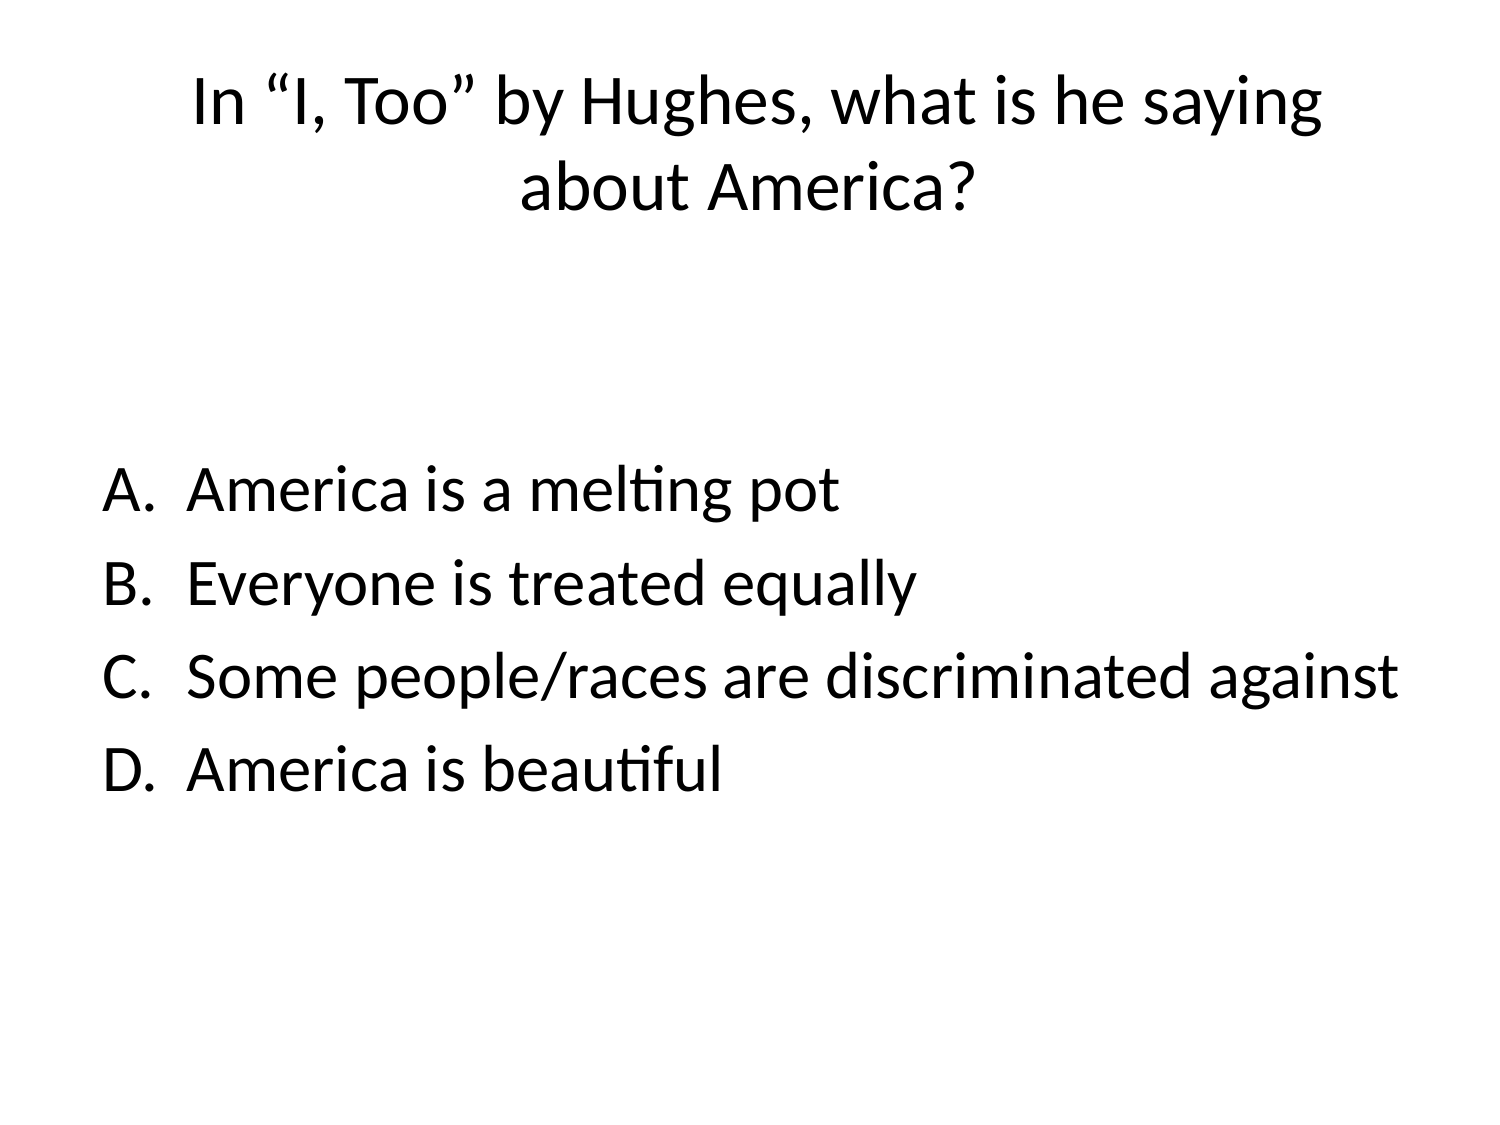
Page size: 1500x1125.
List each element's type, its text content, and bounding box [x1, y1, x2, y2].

title In “I, Too” by Hughes, what is he saying about America? [75, 45, 1425, 233]
list America is a melting pot Everyone is treated equally Some people/races are discriminated against America is beautiful [87, 437, 1438, 1125]
